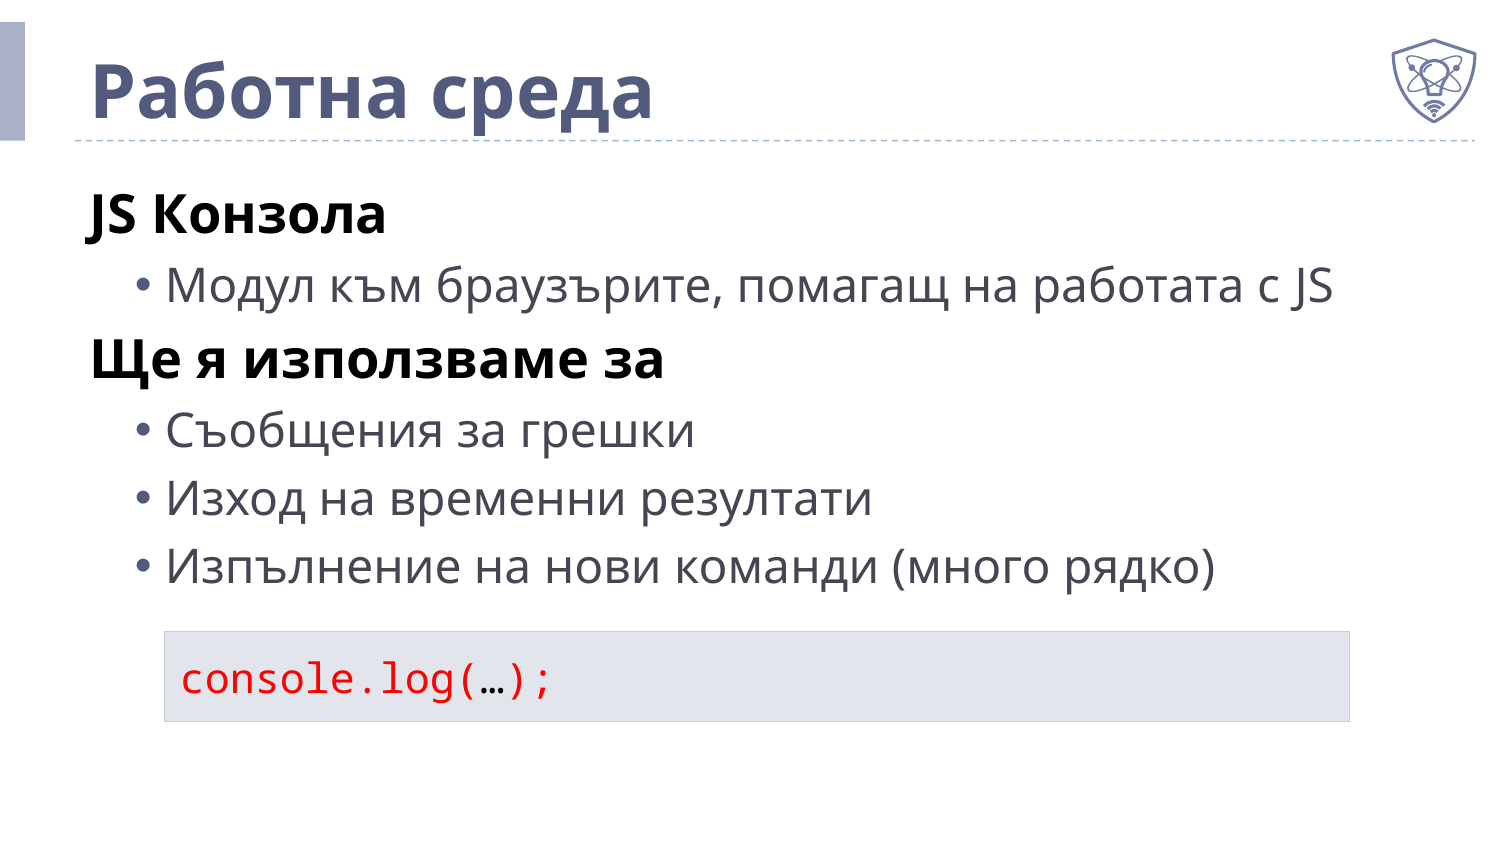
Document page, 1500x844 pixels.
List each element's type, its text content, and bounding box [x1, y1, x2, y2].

text_box console.log(…); [164, 631, 1350, 722]
list JS Конзола Модул към браузърите, помагащ на работата с JS Ще я използваме за Съобщения за грешки Изход на временни резултати Изпълнение на нови команди (много рядко) [75, 171, 1475, 835]
title Работна среда [75, 18, 1475, 141]
